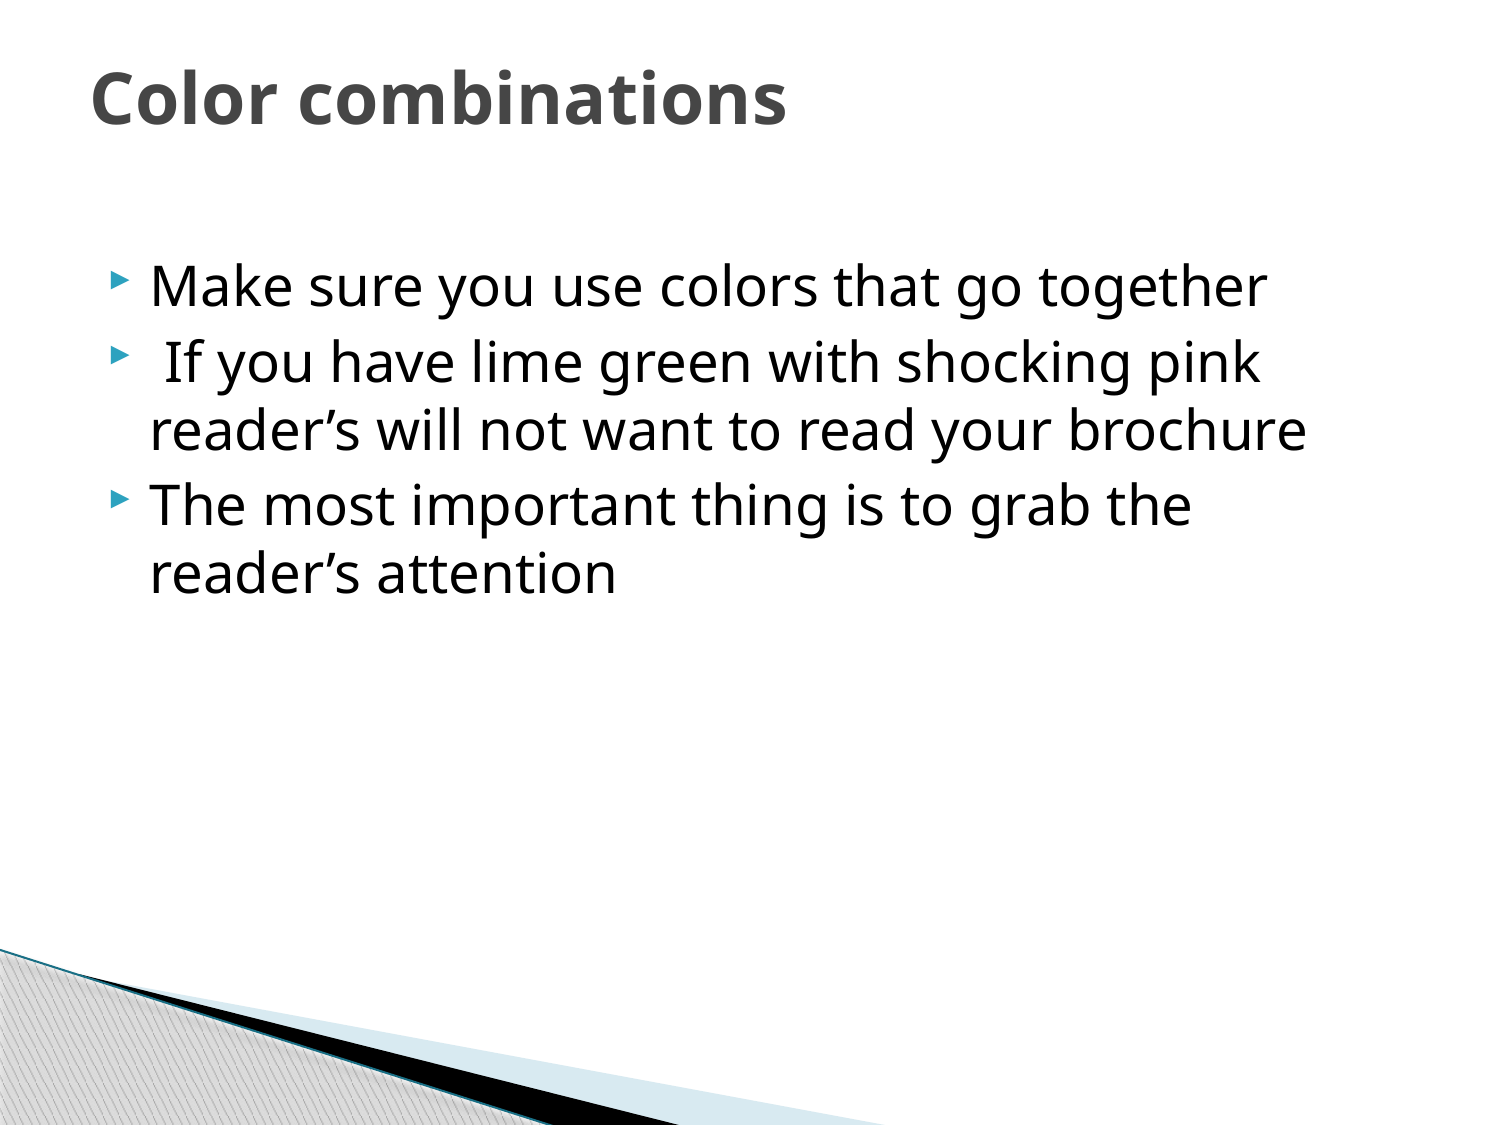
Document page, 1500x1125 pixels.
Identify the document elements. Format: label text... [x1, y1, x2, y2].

list Make sure you use colors that go together If you have lime green with shocking pink reader’s will not want to read your brochure The most important thing is to grab the reader’s attention [75, 243, 1425, 986]
title Color combinations [75, 45, 1425, 233]
